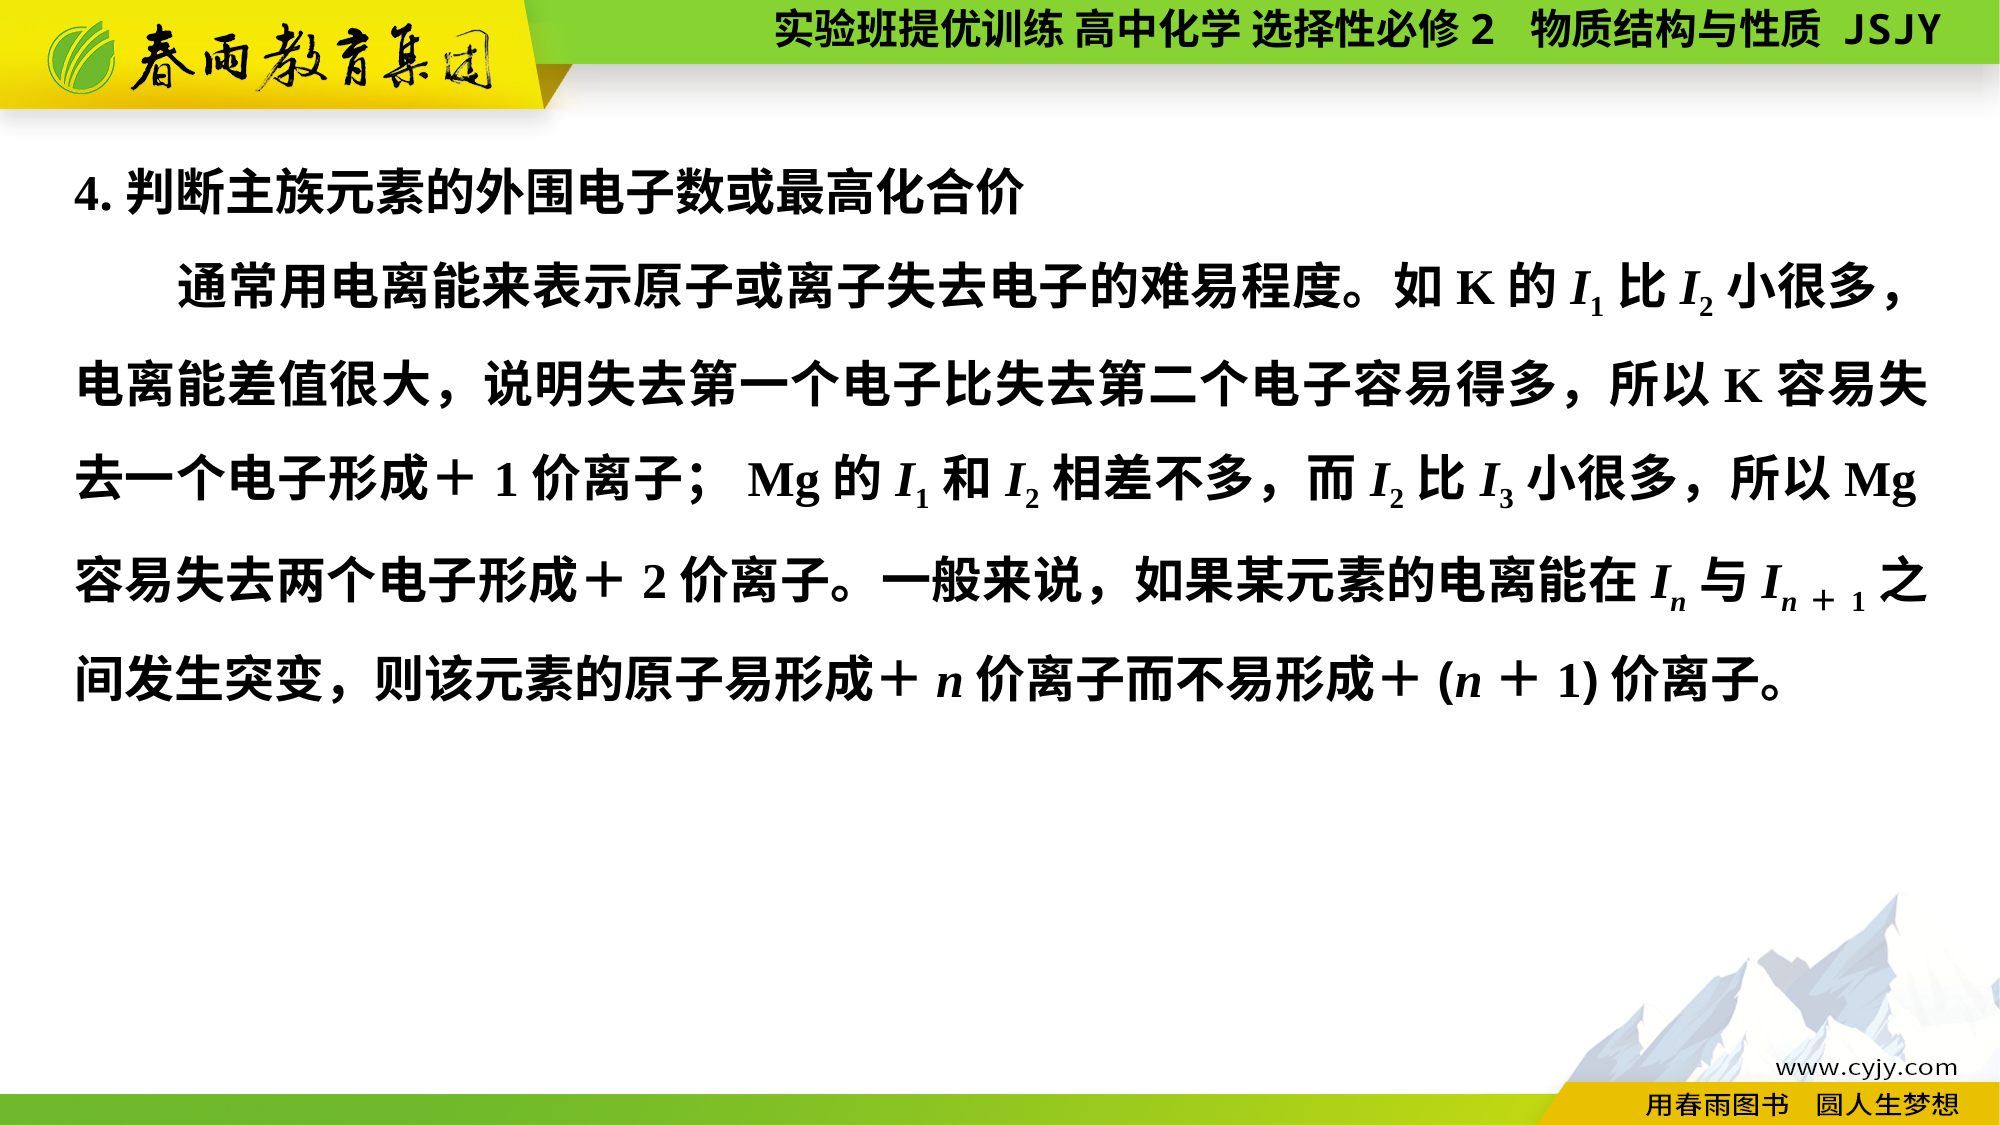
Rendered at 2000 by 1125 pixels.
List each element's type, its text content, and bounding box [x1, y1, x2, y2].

picture [0, 0, 2000, 1125]
list 4.判断主族元素的外围电子数或最高化合价 通常用电离能来表示原子或离子失去电子的难易程度。如K的I1比I2小很多，电离能差值很大，说明失去第一个电子比失去第二个电子容易得多，所以K容易失去一个电子形成＋1价离子；Mg的I1和I2相差不多，而I2比I3小很多，所以Mg容易失去两个电子形成＋2价离子。一般来说，如果某元素的电离能在In与In＋1之间发生突变，则该元素的原子易形成＋n价离子而不易形成＋(n＋1)价离子。 [59, 122, 1944, 672]
